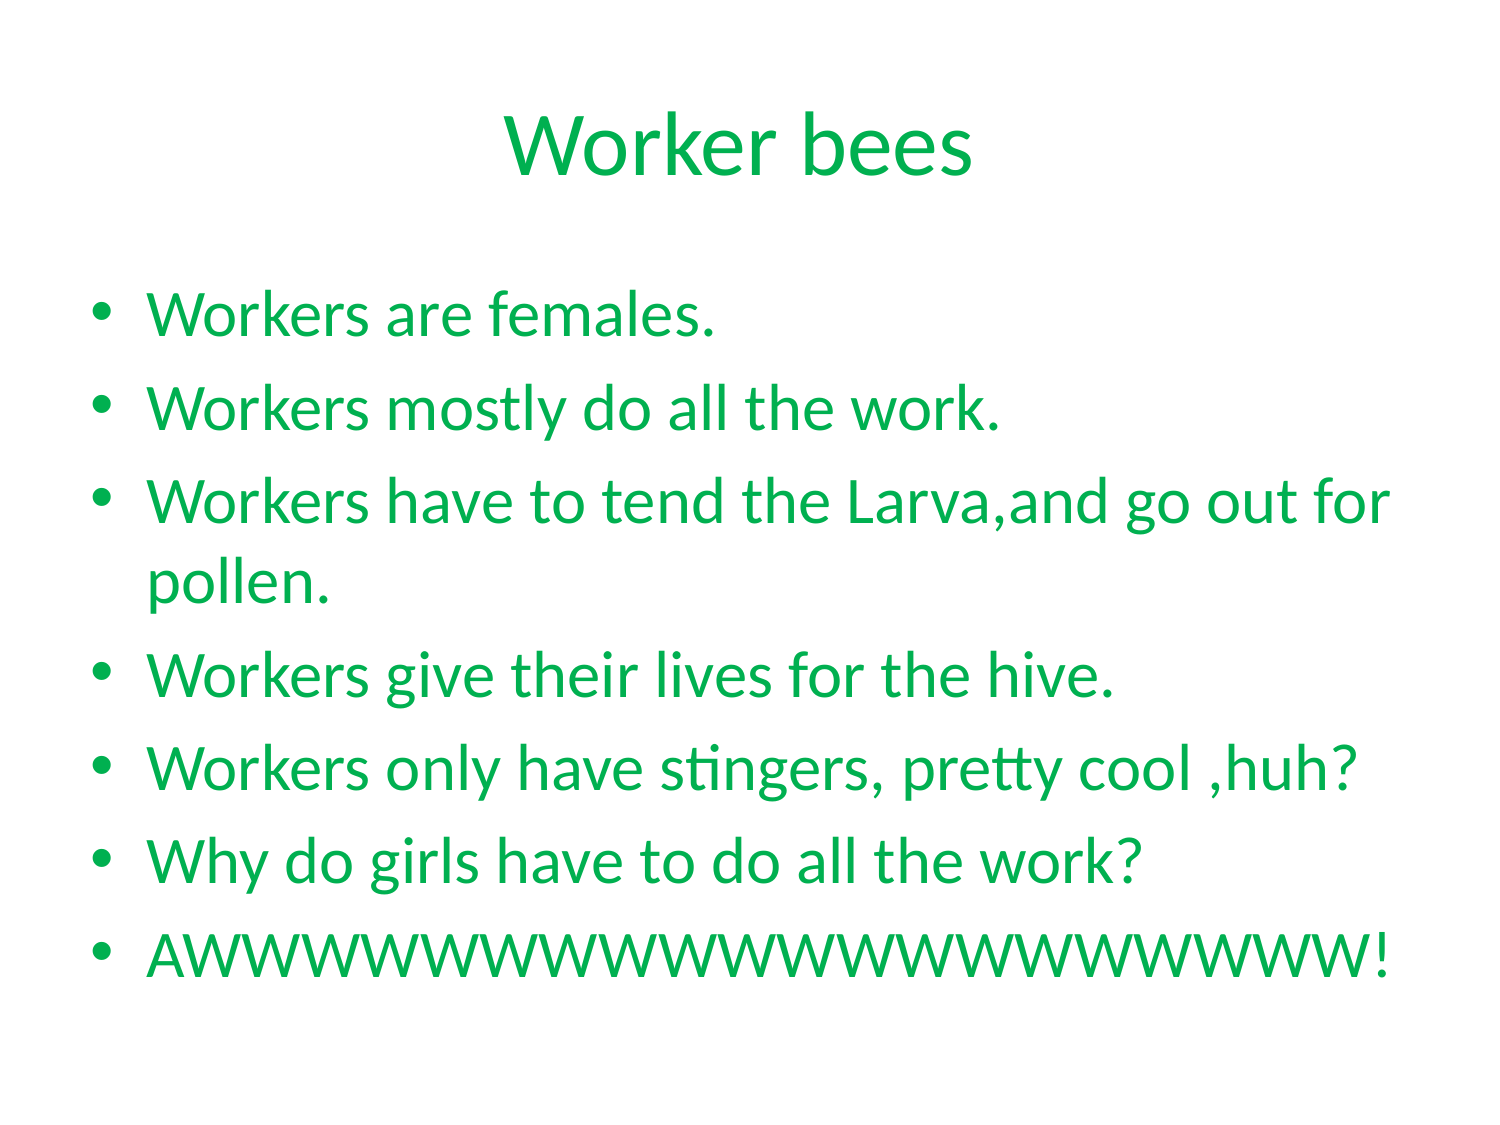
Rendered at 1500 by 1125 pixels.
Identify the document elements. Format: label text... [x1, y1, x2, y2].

list Workers are females. Workers mostly do all the work. Workers have to tend the Larva,and go out for pollen. Workers give their lives for the hive. Workers only have stingers, pretty cool ,huh? Why do girls have to do all the work? AWWWWWWWWWWWWWWWWWWWW! [75, 262, 1425, 1005]
title Worker bees [75, 45, 1425, 233]
